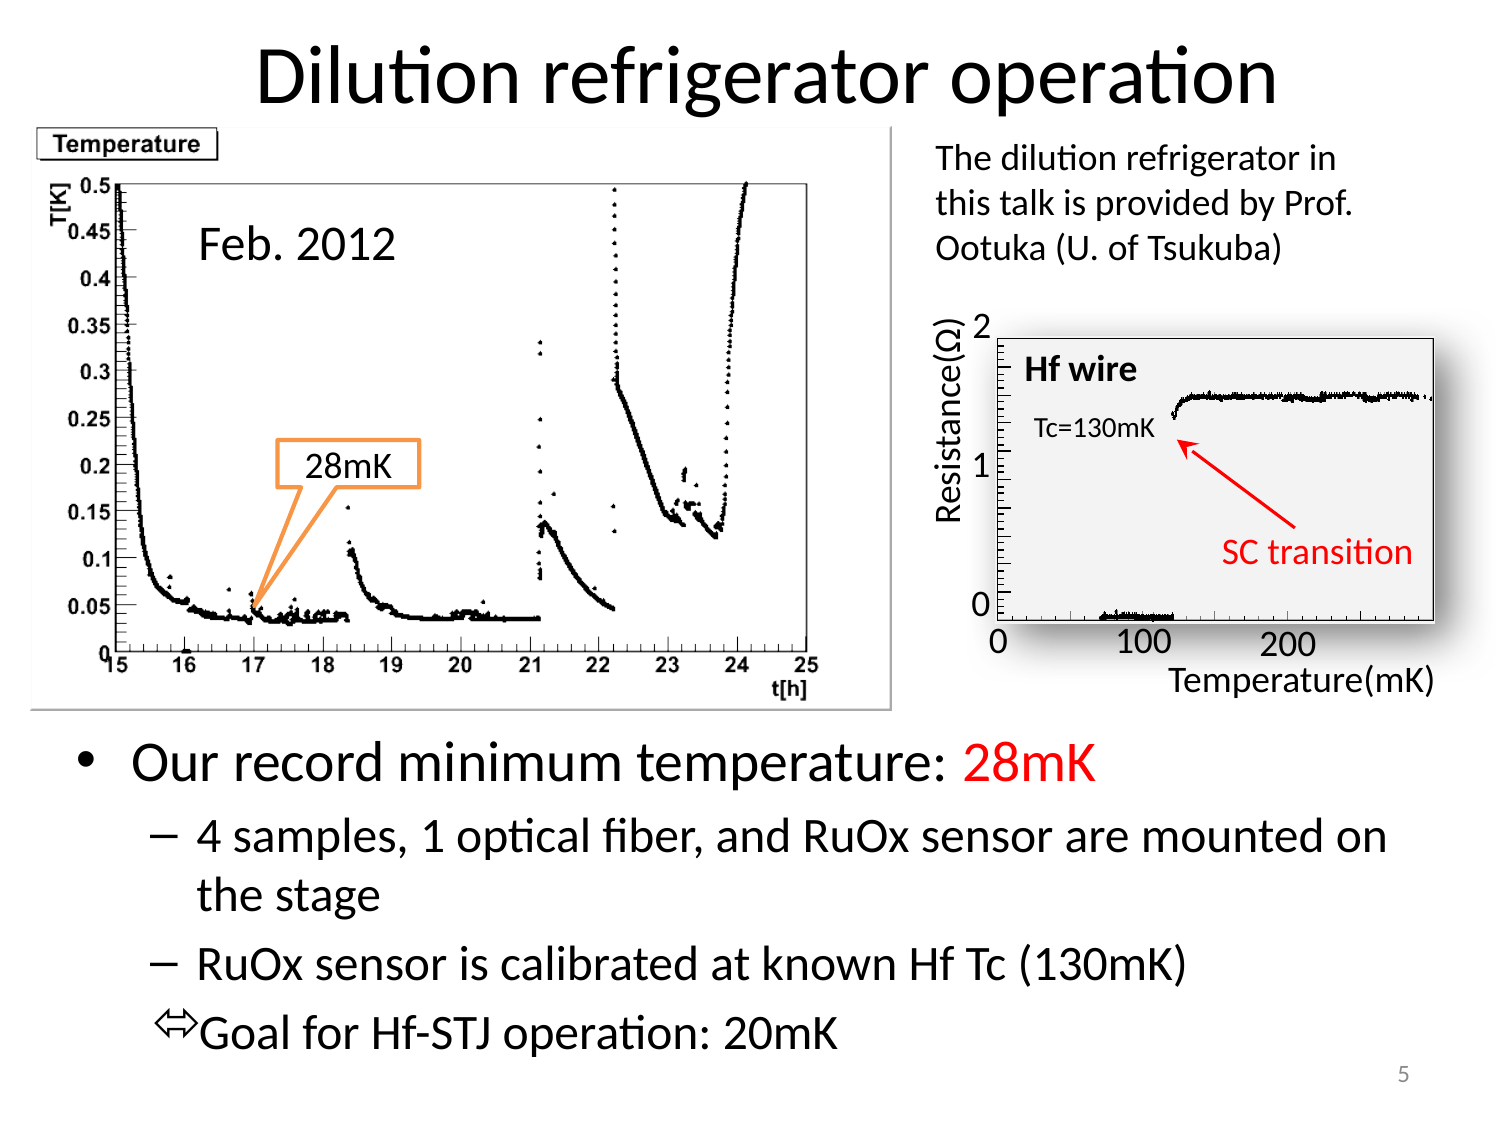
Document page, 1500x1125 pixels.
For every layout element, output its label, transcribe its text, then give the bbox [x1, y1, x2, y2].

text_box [915, 230, 1453, 744]
picture [29, 125, 892, 711]
title Dilution refrigerator operation [92, 12, 1443, 128]
text_box The dilution refrigerator in this talk is provided by Prof. Ootuka (U. of Tsukuba) [920, 125, 1395, 229]
slide_number 5 [1074, 1042, 1425, 1103]
list Our record minimum temperature: 28mK 4 samples, 1 optical fiber, and RuOx sensor are mounted on the stage RuOx sensor is calibrated at known Hf Tc (130mK) Goal for Hf-STJ operation: 20mK [60, 716, 1475, 1071]
